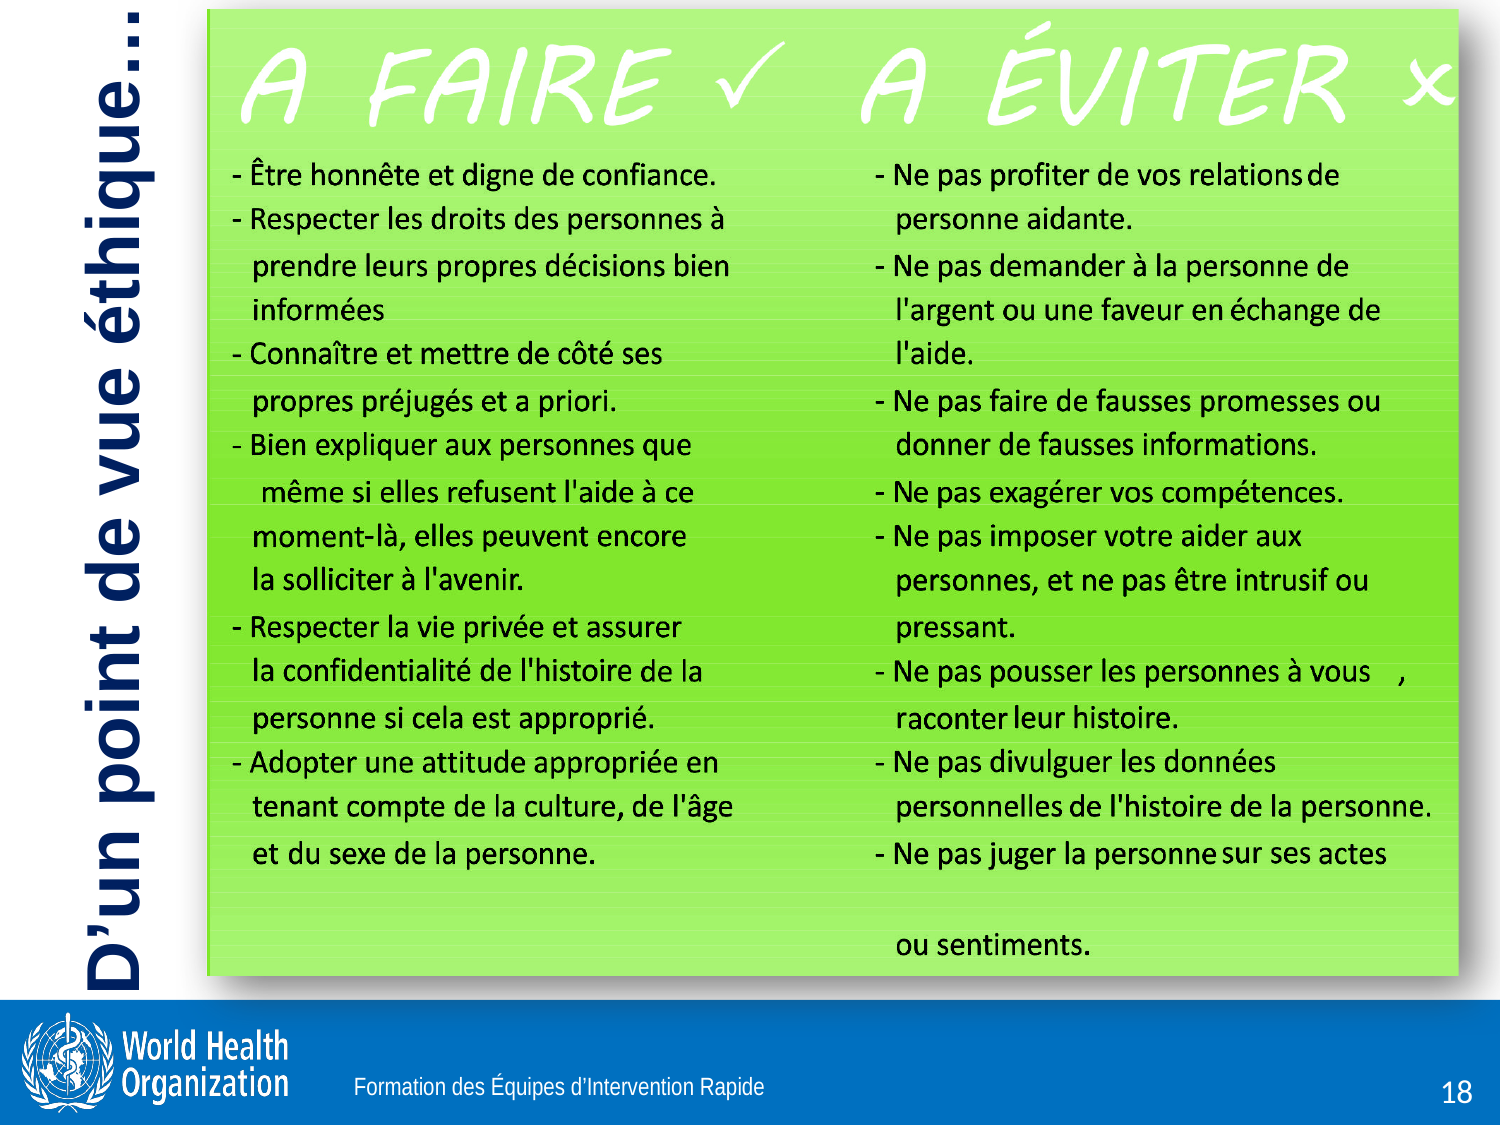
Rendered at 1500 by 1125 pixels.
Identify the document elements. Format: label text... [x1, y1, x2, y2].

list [206, 9, 1459, 977]
picture [21, 1012, 288, 1113]
title D’un point de vue éthique… [17, 0, 201, 1000]
